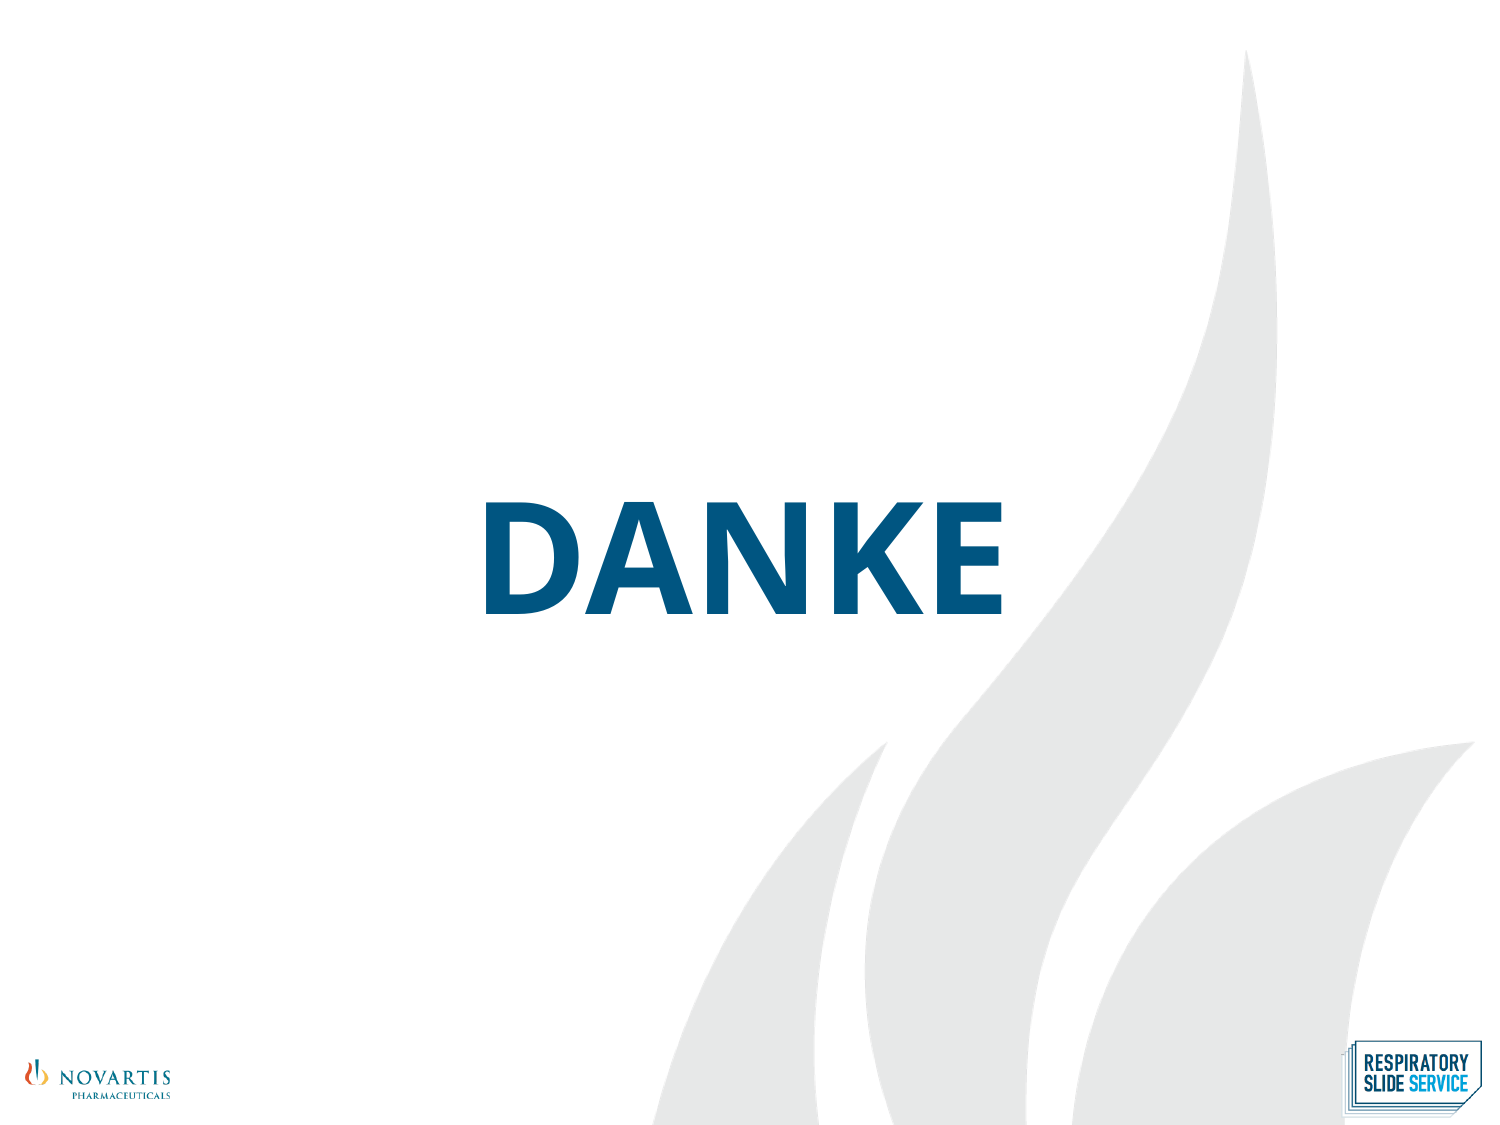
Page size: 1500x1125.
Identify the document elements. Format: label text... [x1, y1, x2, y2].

picture [625, 50, 1497, 1125]
title DANKE [131, 308, 625, 645]
picture [626, 524, 652, 567]
picture [25, 1059, 170, 1100]
